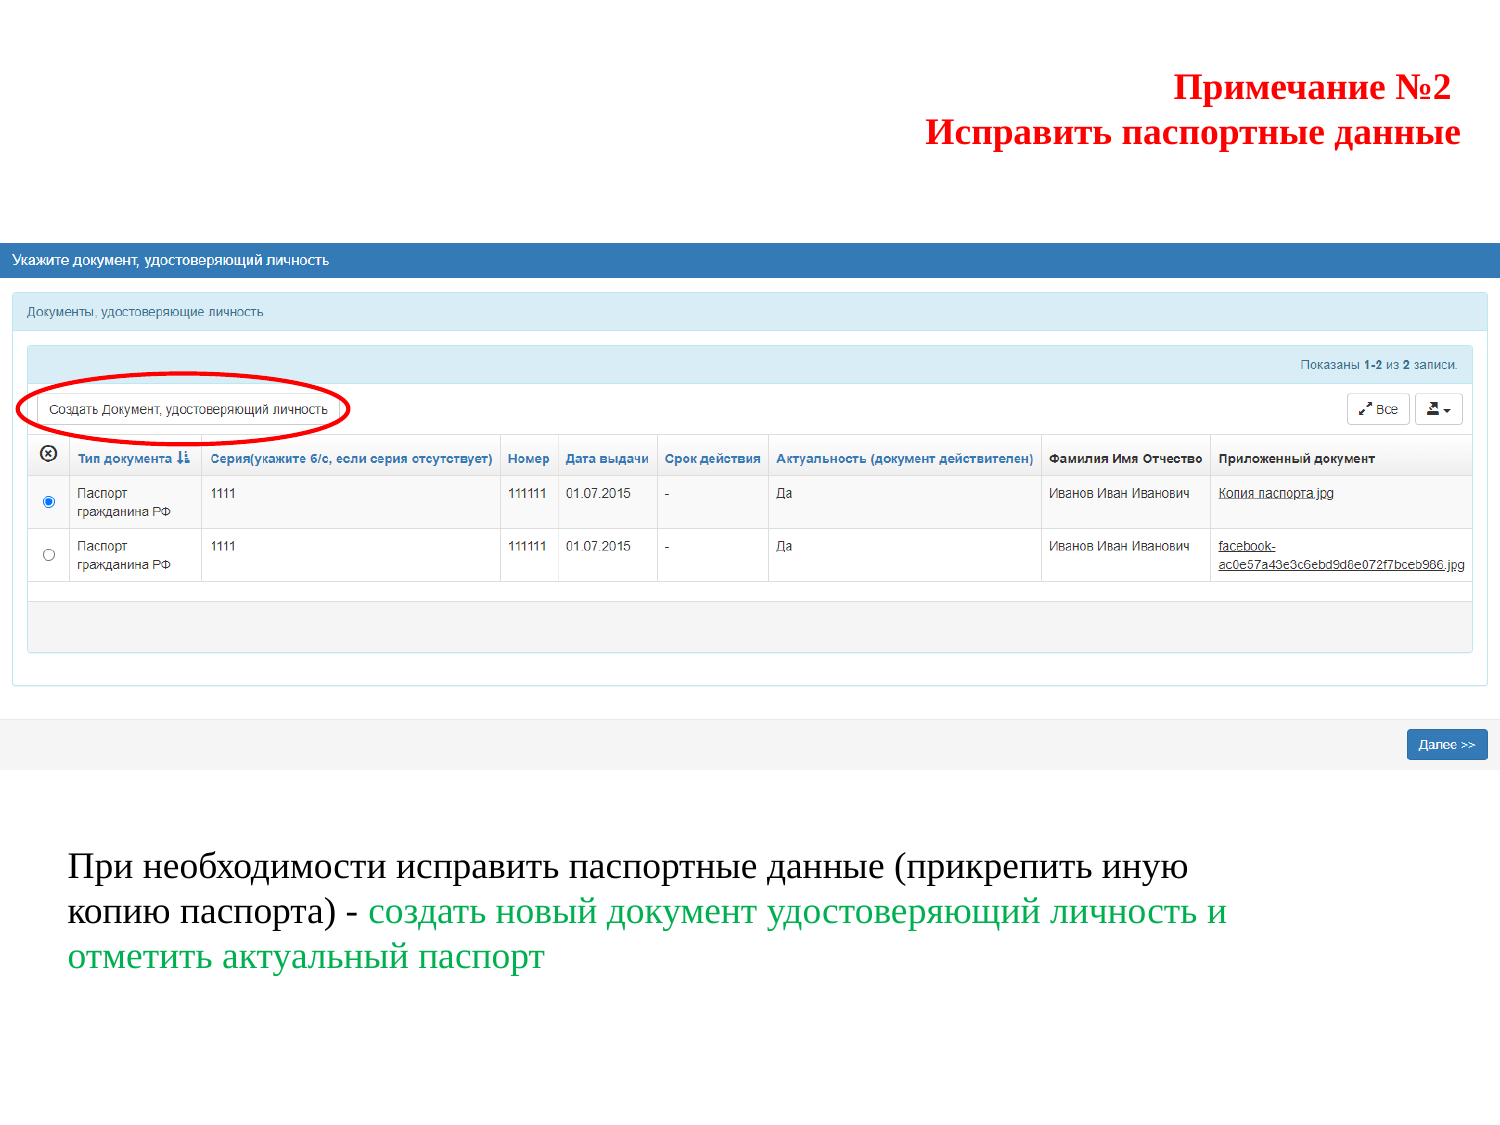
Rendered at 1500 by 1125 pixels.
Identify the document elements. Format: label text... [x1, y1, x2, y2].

picture [0, 243, 1500, 770]
text_box При необходимости исправить паспортные данные (прикрепить иную копию паспорта) - создать новый документ удостоверяющий личность и отметить актуальный паспорт [53, 834, 1306, 984]
text_box Примечание №2 Исправить паспортные данные [726, 54, 1477, 160]
